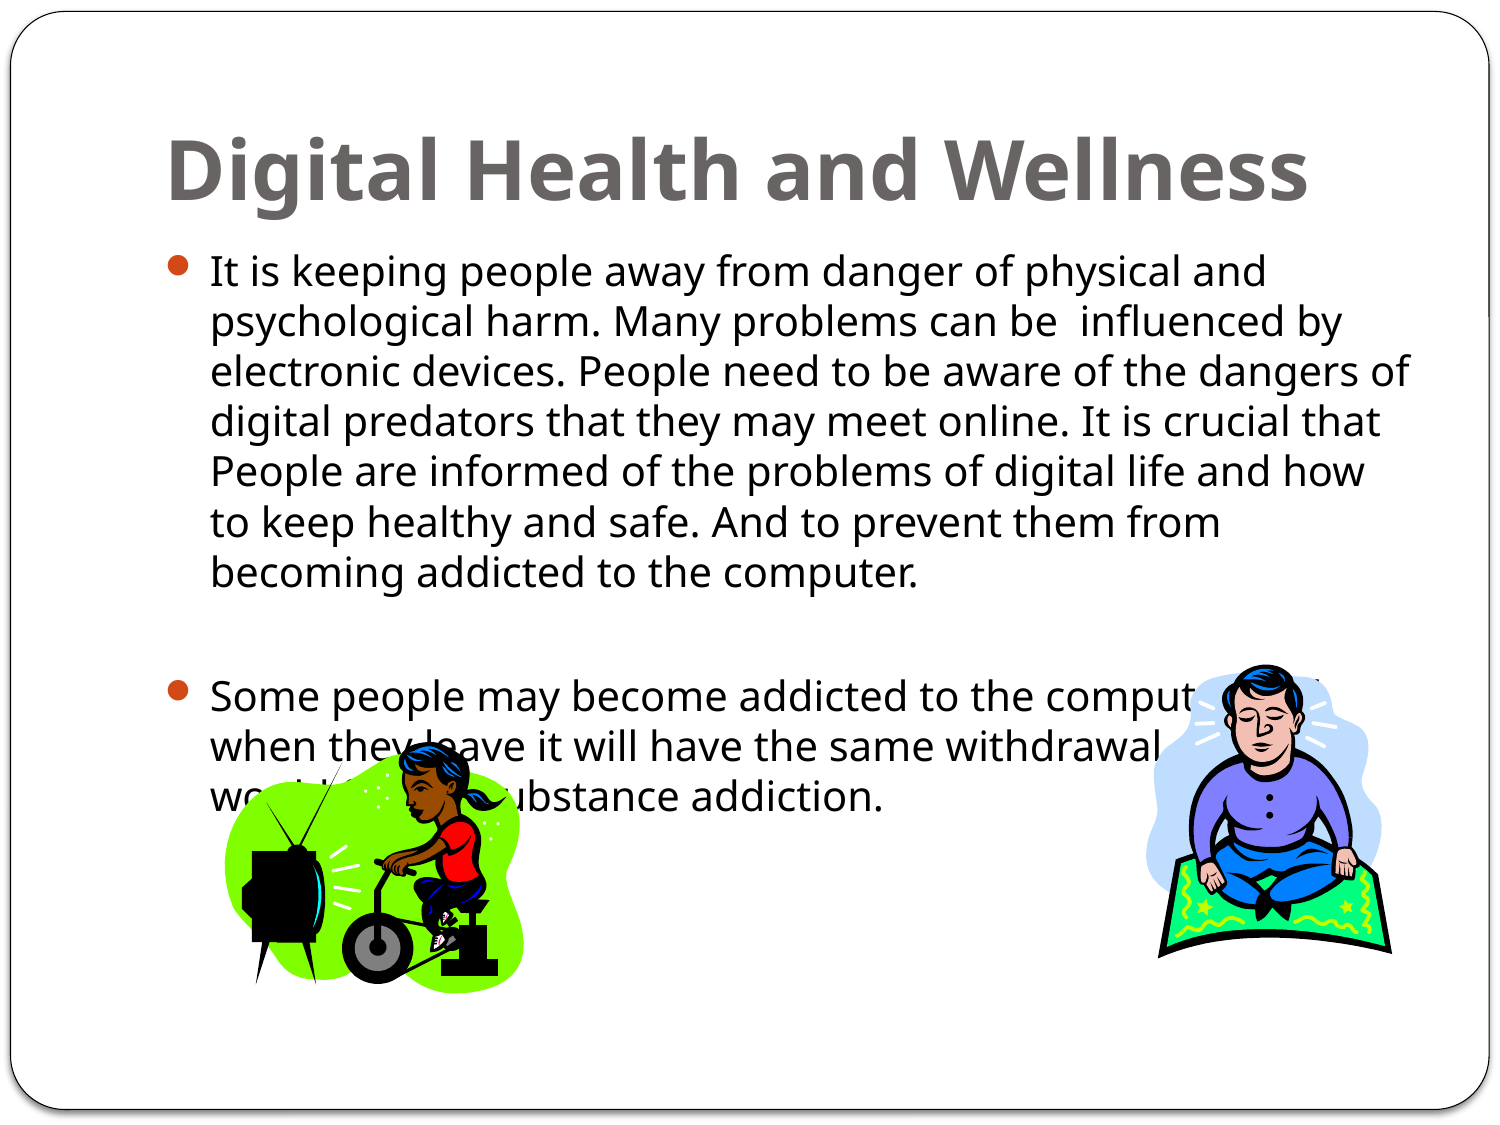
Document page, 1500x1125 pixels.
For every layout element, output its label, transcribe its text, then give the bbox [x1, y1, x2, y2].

title Digital Health and Wellness [150, 45, 1425, 233]
list It is keeping people away from danger of physical and psychological harm. Many problems can be influenced by electronic devices. People need to be aware of the dangers of digital predators that they may meet online. It is crucial that People are informed of the problems of digital life and how to keep healthy and safe. And to prevent them from becoming addicted to the computer. Some people may become addicted to the computer and when they leave it will have the same withdrawal as some would from a substance addiction. [150, 237, 1425, 988]
picture [208, 741, 550, 999]
picture [1140, 662, 1393, 959]
